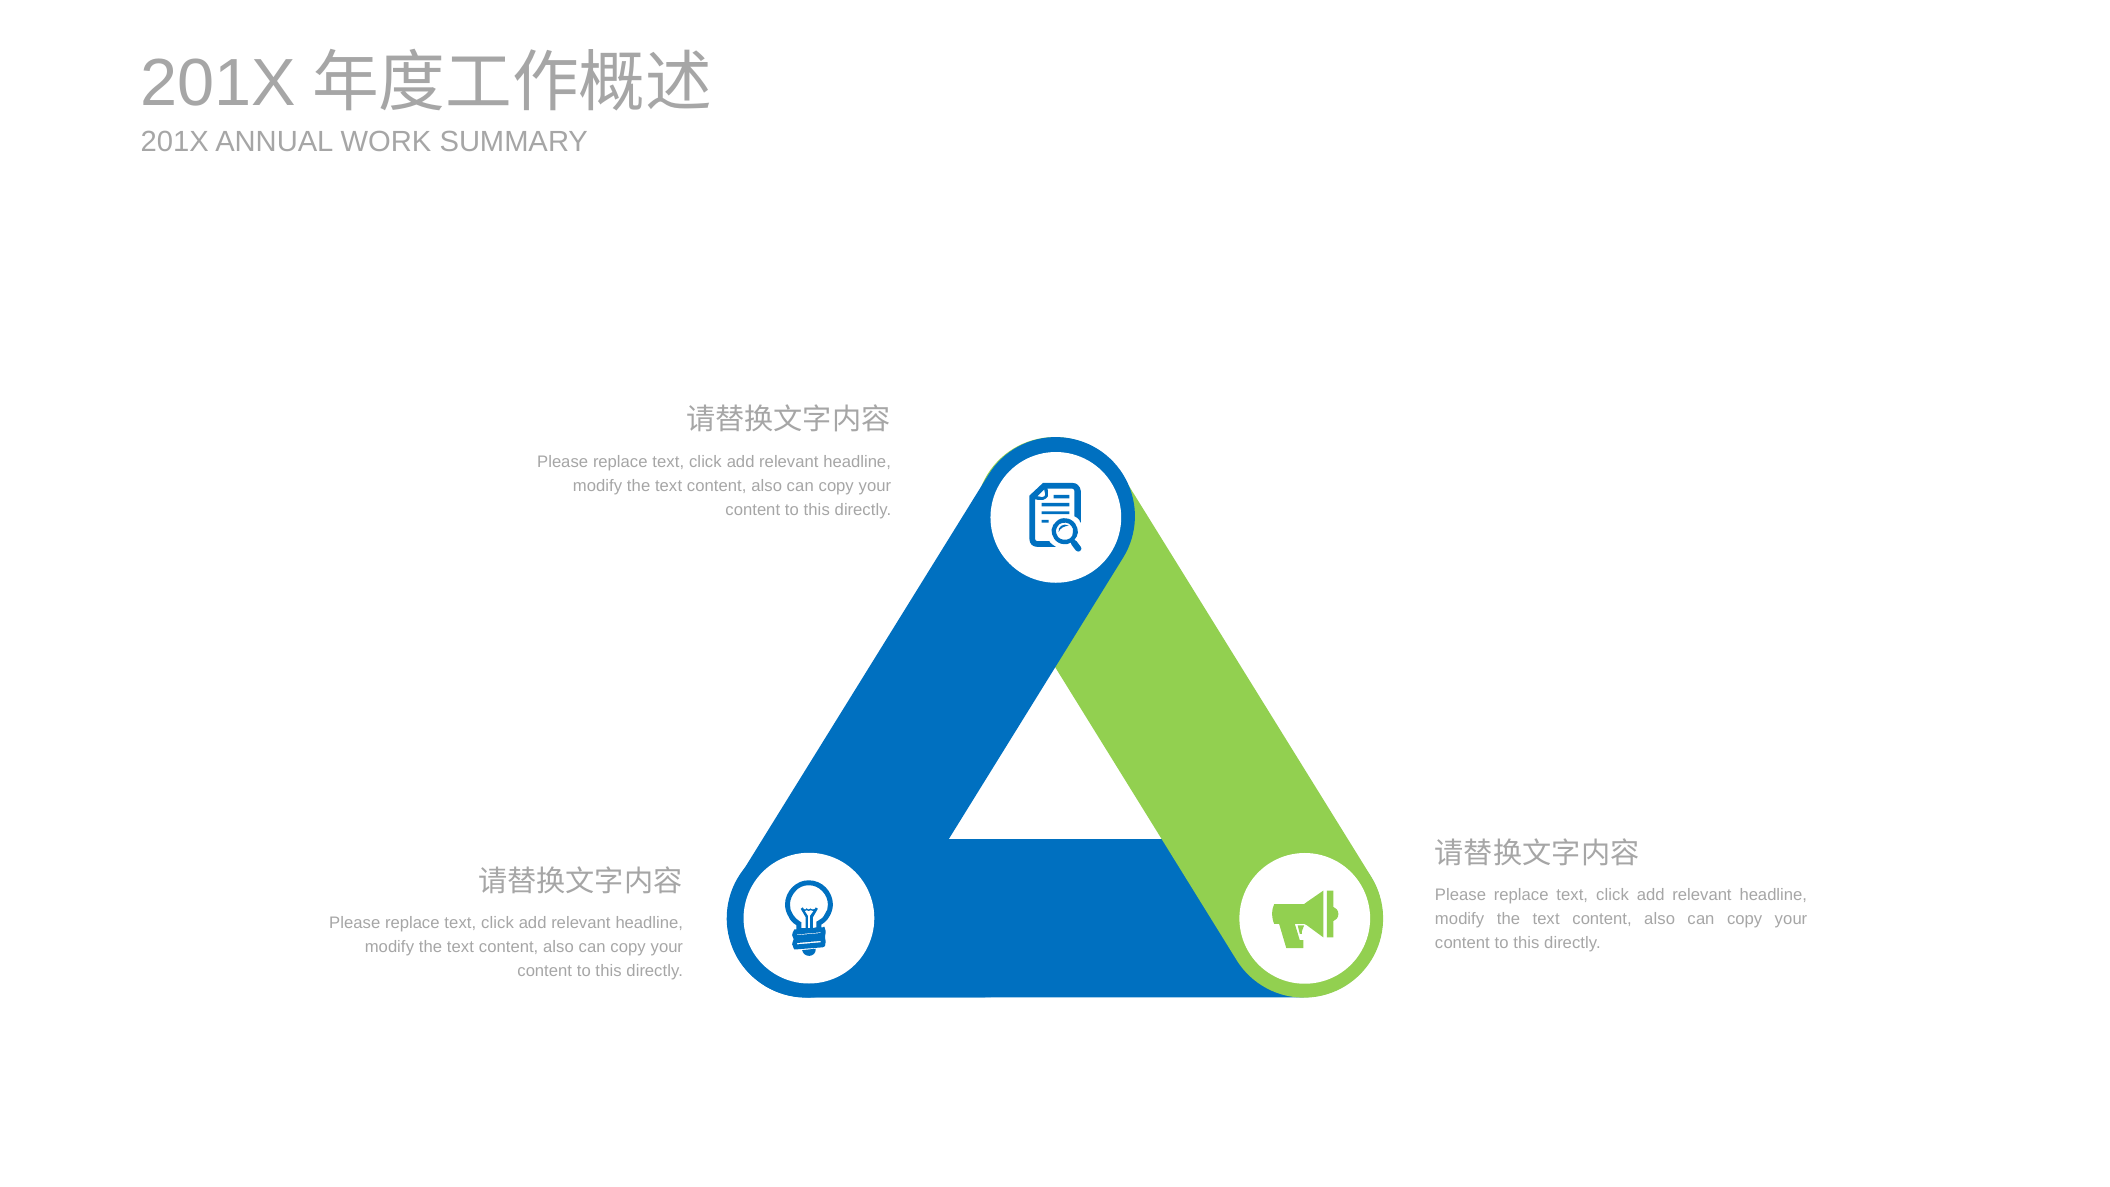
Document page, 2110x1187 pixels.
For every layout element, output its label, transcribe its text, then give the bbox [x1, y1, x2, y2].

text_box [518, 386, 907, 525]
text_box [310, 847, 699, 986]
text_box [726, 401, 1383, 1034]
text_box 201X ANNUAL WORK SUMMARY [140, 122, 602, 158]
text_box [1420, 819, 1823, 959]
text_box 201X年度工作概述 [140, 38, 789, 119]
